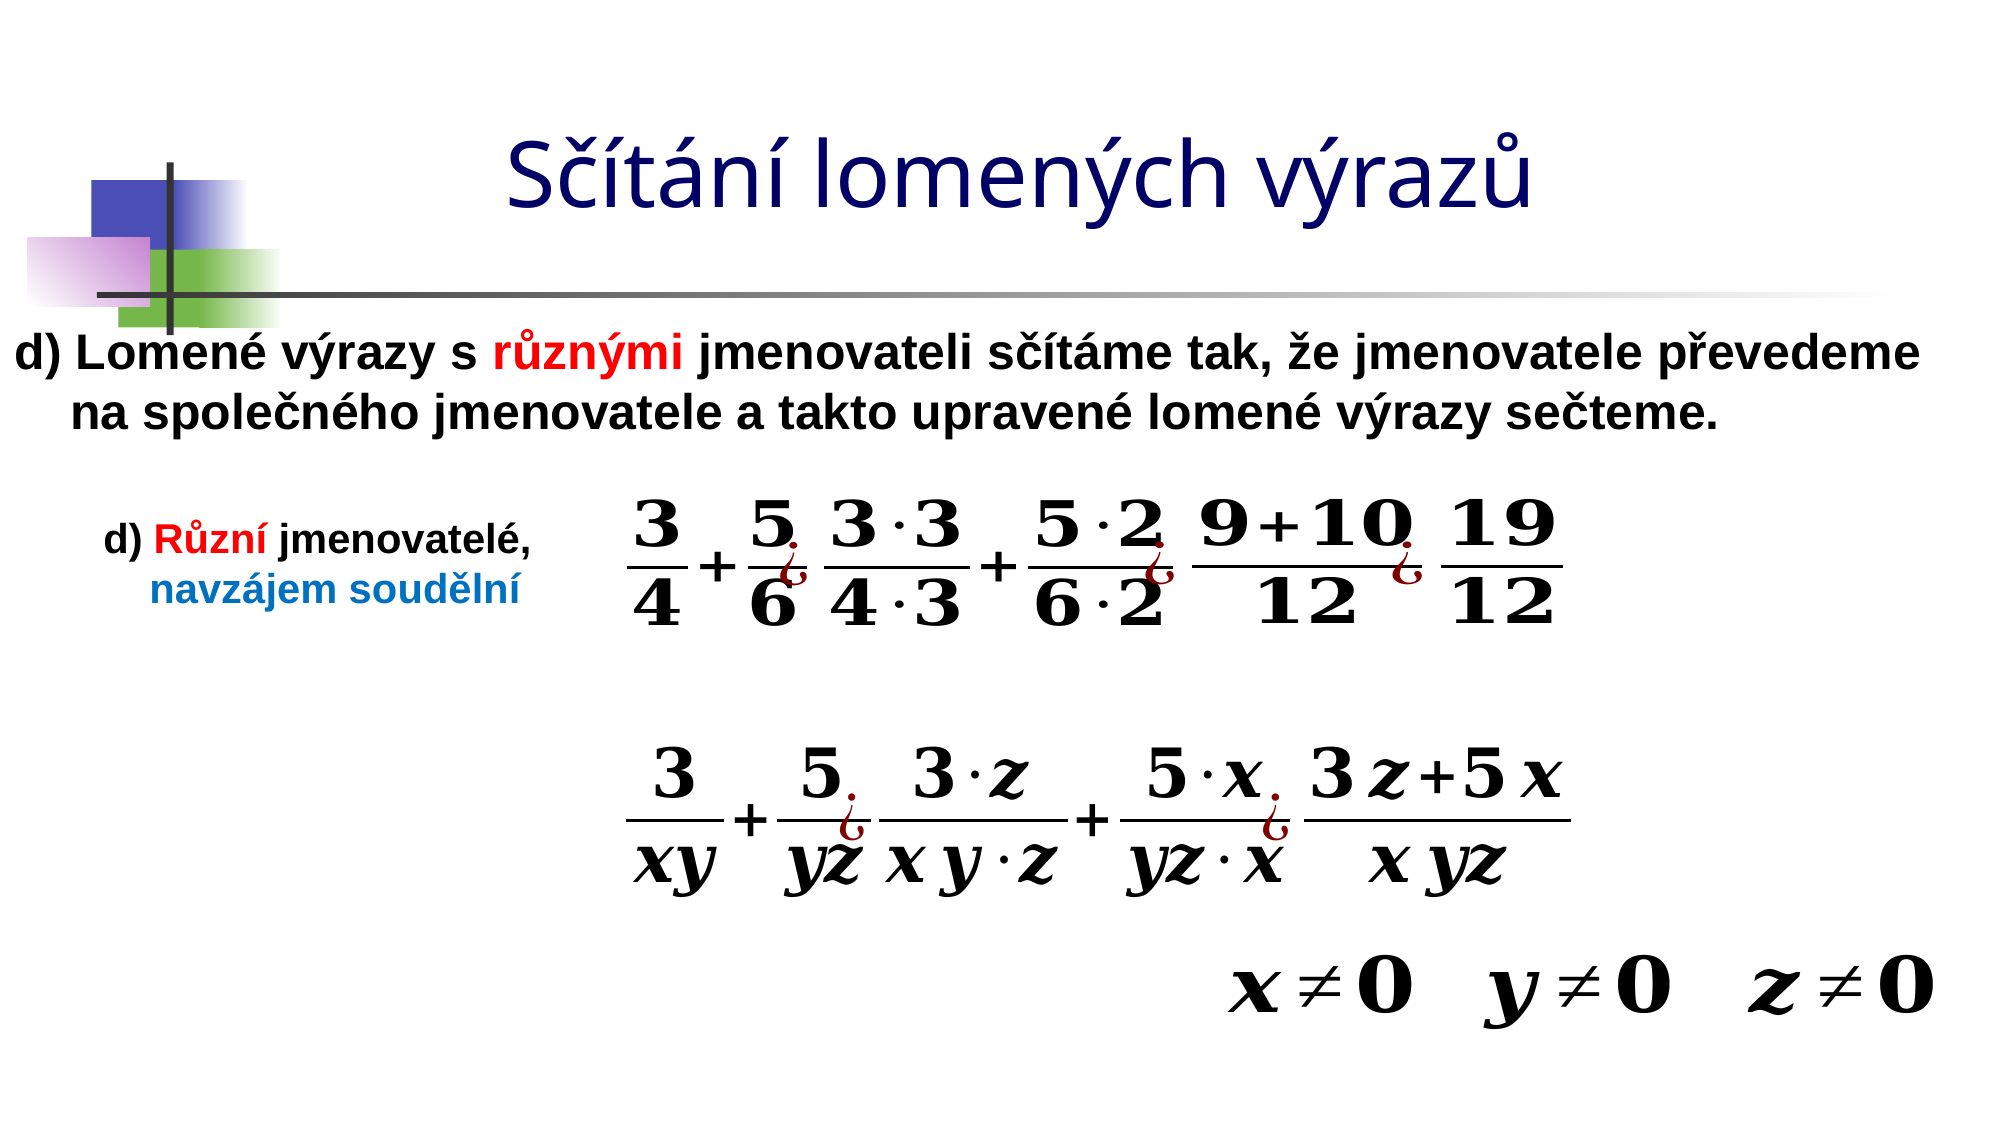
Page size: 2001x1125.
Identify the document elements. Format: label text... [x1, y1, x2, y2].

text_box d) Lomené výrazy s různými jmenovateli sčítáme tak, že jmenovatele převedeme na společného jmenovatele a takto upravené lomené výrazy sečteme. [0, 314, 2000, 445]
text_box d) Různí jmenovatelé, navzájem soudělní [88, 501, 644, 622]
title Sčítání lomených výrazů [416, 113, 1627, 228]
